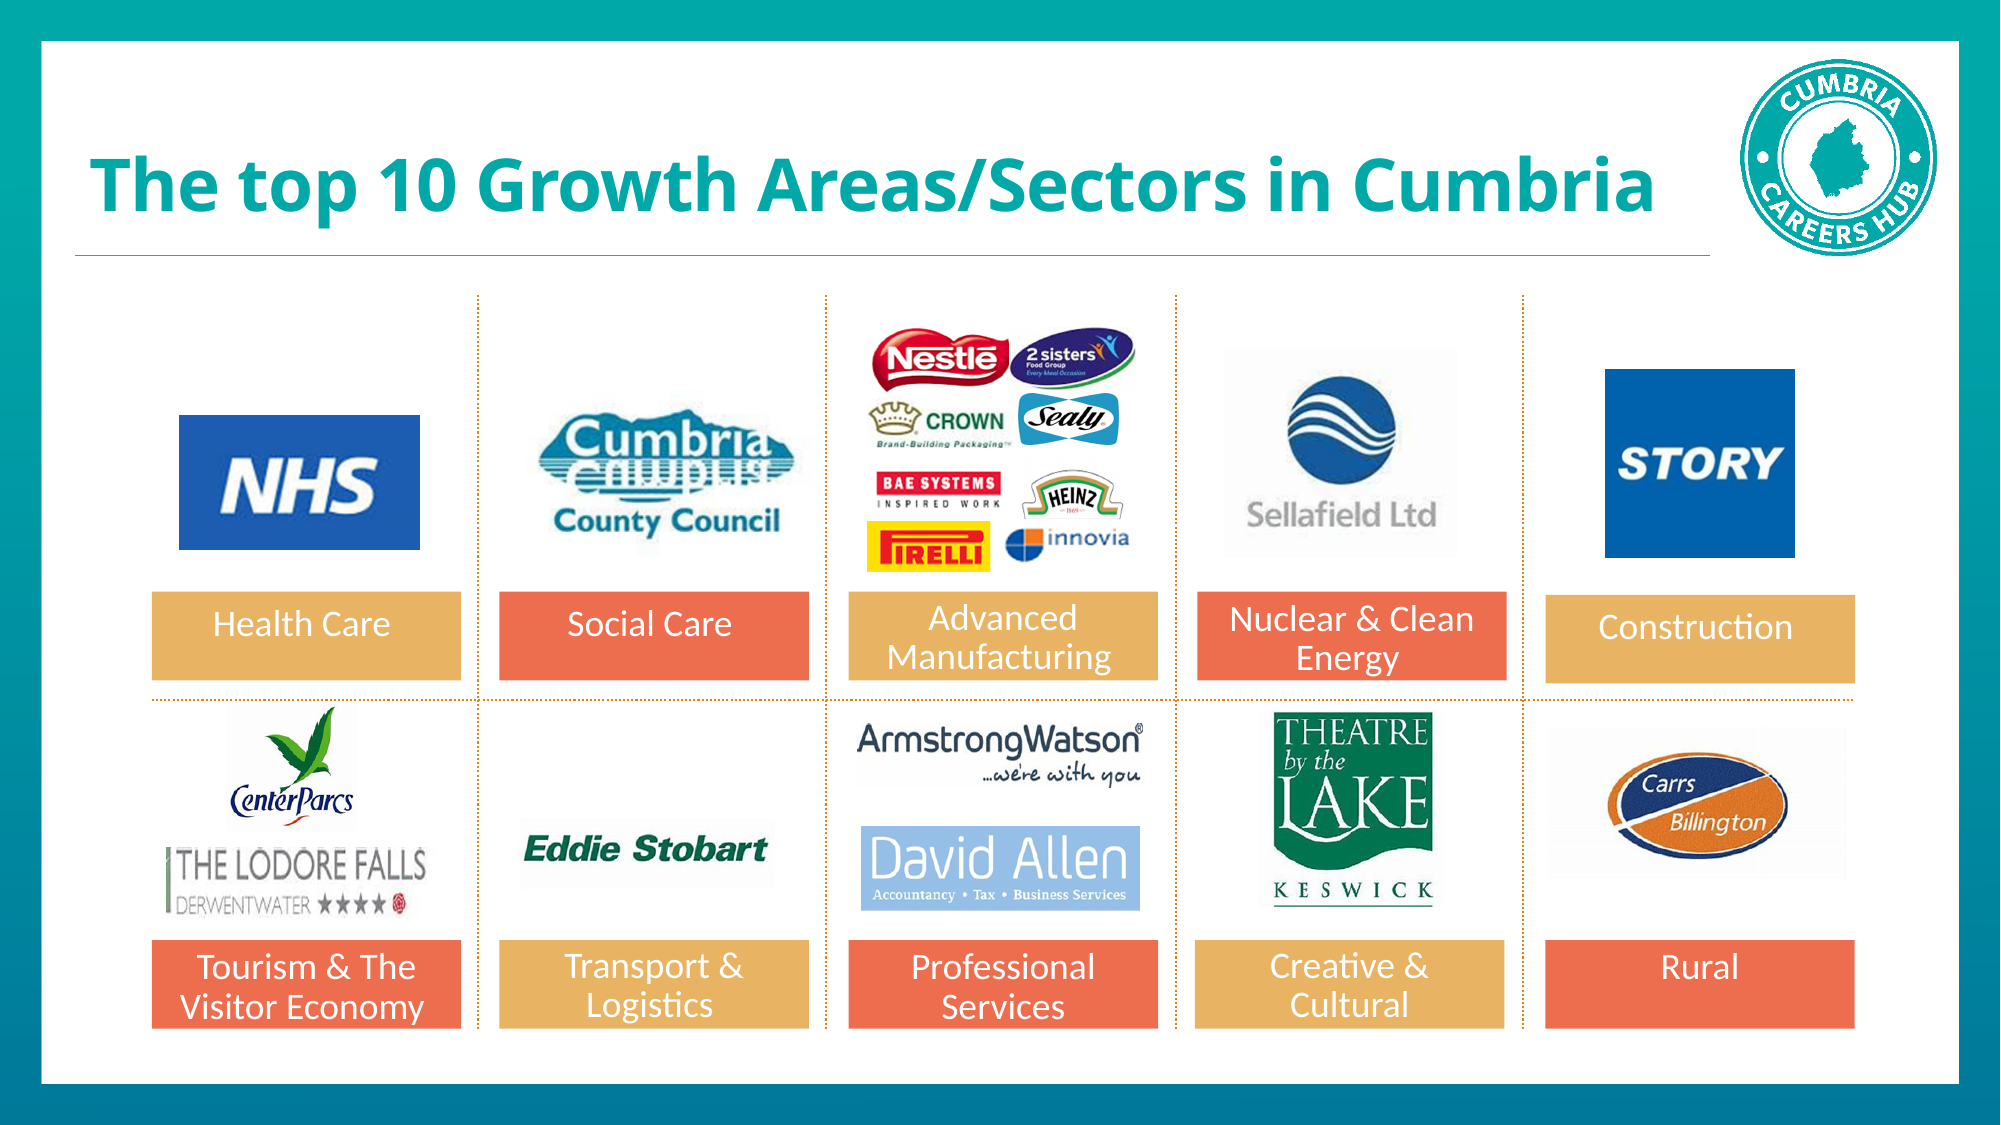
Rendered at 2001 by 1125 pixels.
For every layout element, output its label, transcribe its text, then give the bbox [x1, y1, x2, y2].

text_box Health Care [151, 591, 462, 681]
text_box Professional Services [848, 940, 1159, 1029]
text_box Construction [1545, 594, 1856, 684]
text_box Nuclear & Clean Energy [1197, 591, 1507, 681]
text_box Creative & Cultural [1194, 940, 1505, 1029]
picture [0, 0, 2000, 1083]
text_box Rural [1545, 940, 1855, 1029]
text_box Tourism & The Visitor Economy [151, 940, 462, 1029]
text_box Transport & Logistics [499, 940, 809, 1029]
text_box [853, 318, 1159, 573]
title The top 10 Growth Areas/Sectors in Cumbria [74, 122, 1725, 256]
text_box Advanced Manufacturing [848, 591, 1158, 681]
text_box Social Care [499, 591, 809, 681]
